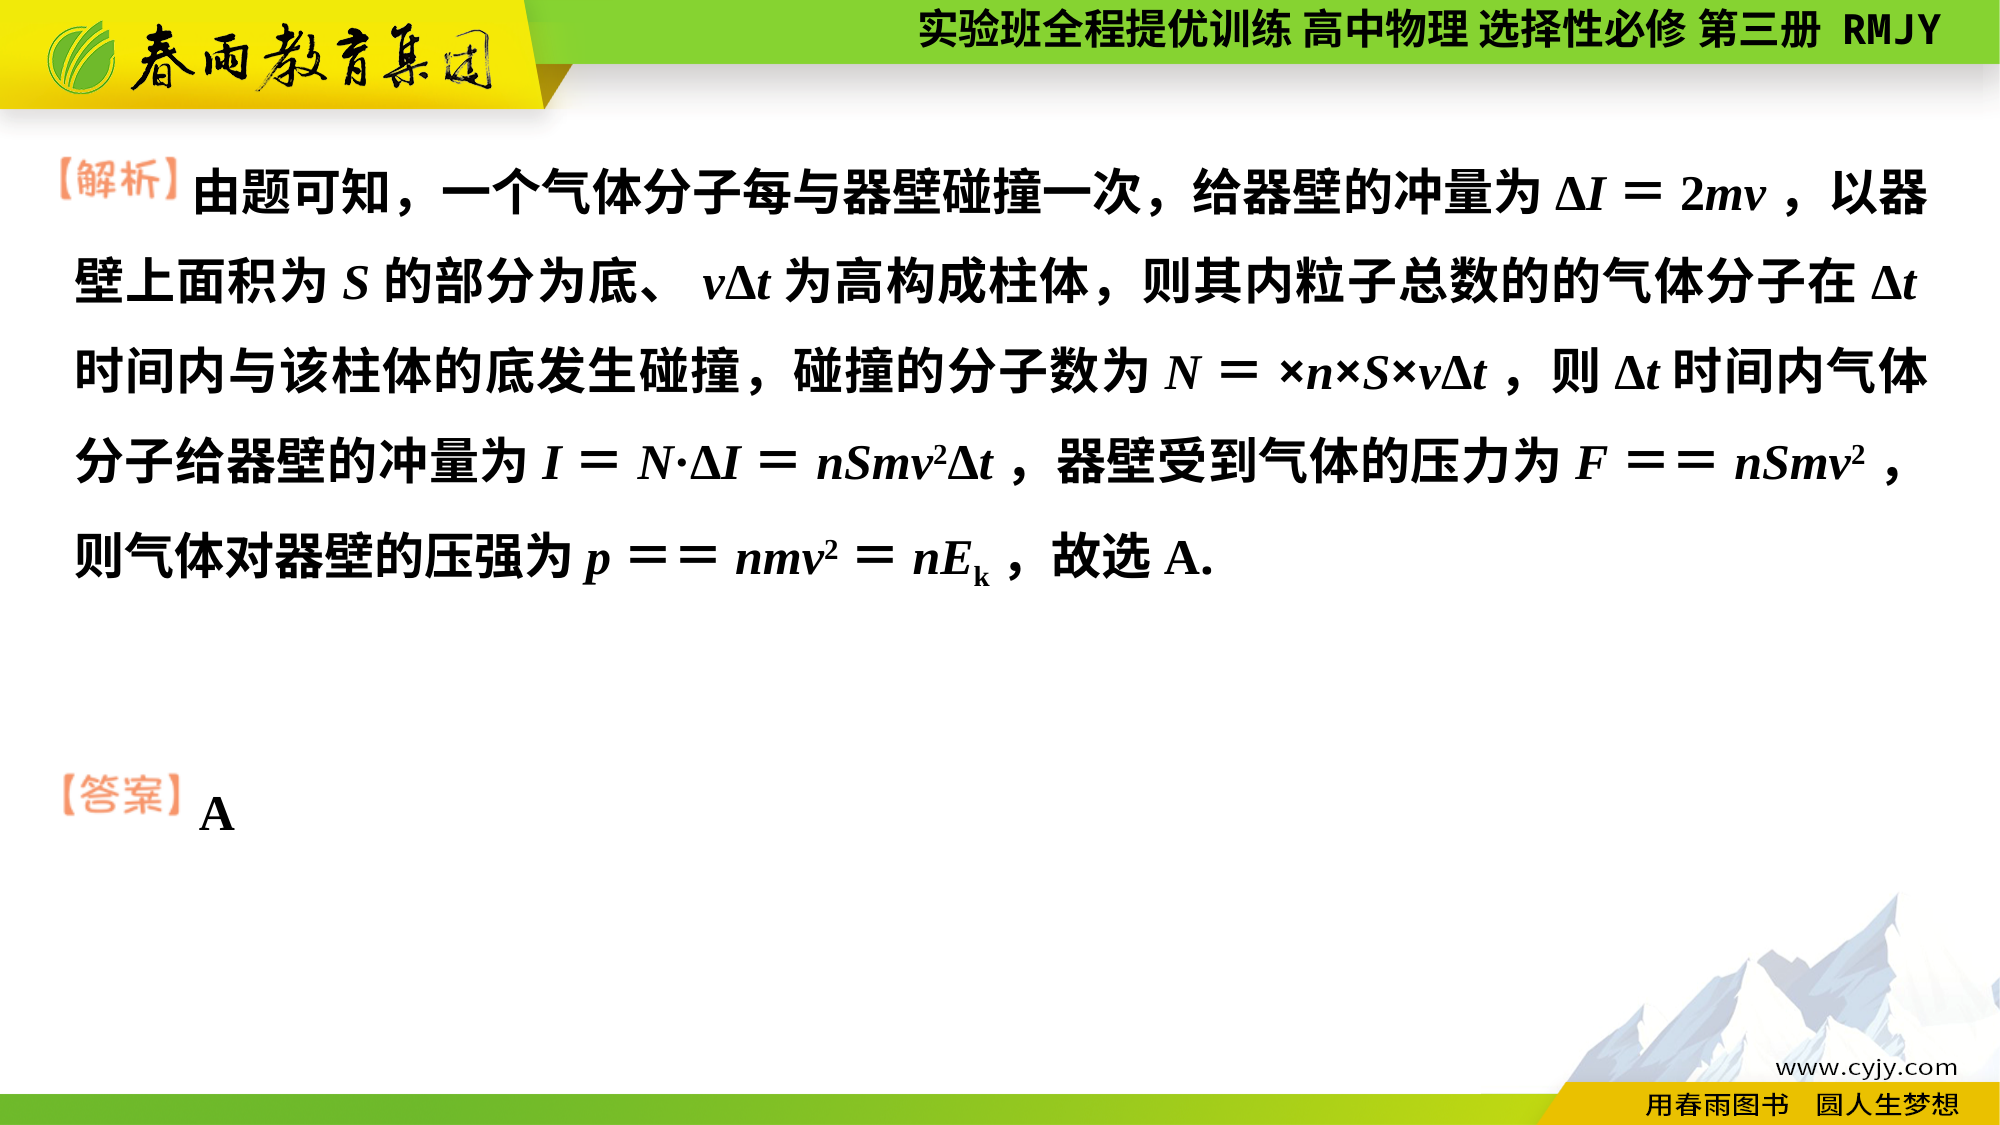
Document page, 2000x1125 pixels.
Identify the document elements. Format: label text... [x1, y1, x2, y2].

picture [0, 0, 2000, 1125]
text_box A [59, 742, 268, 848]
